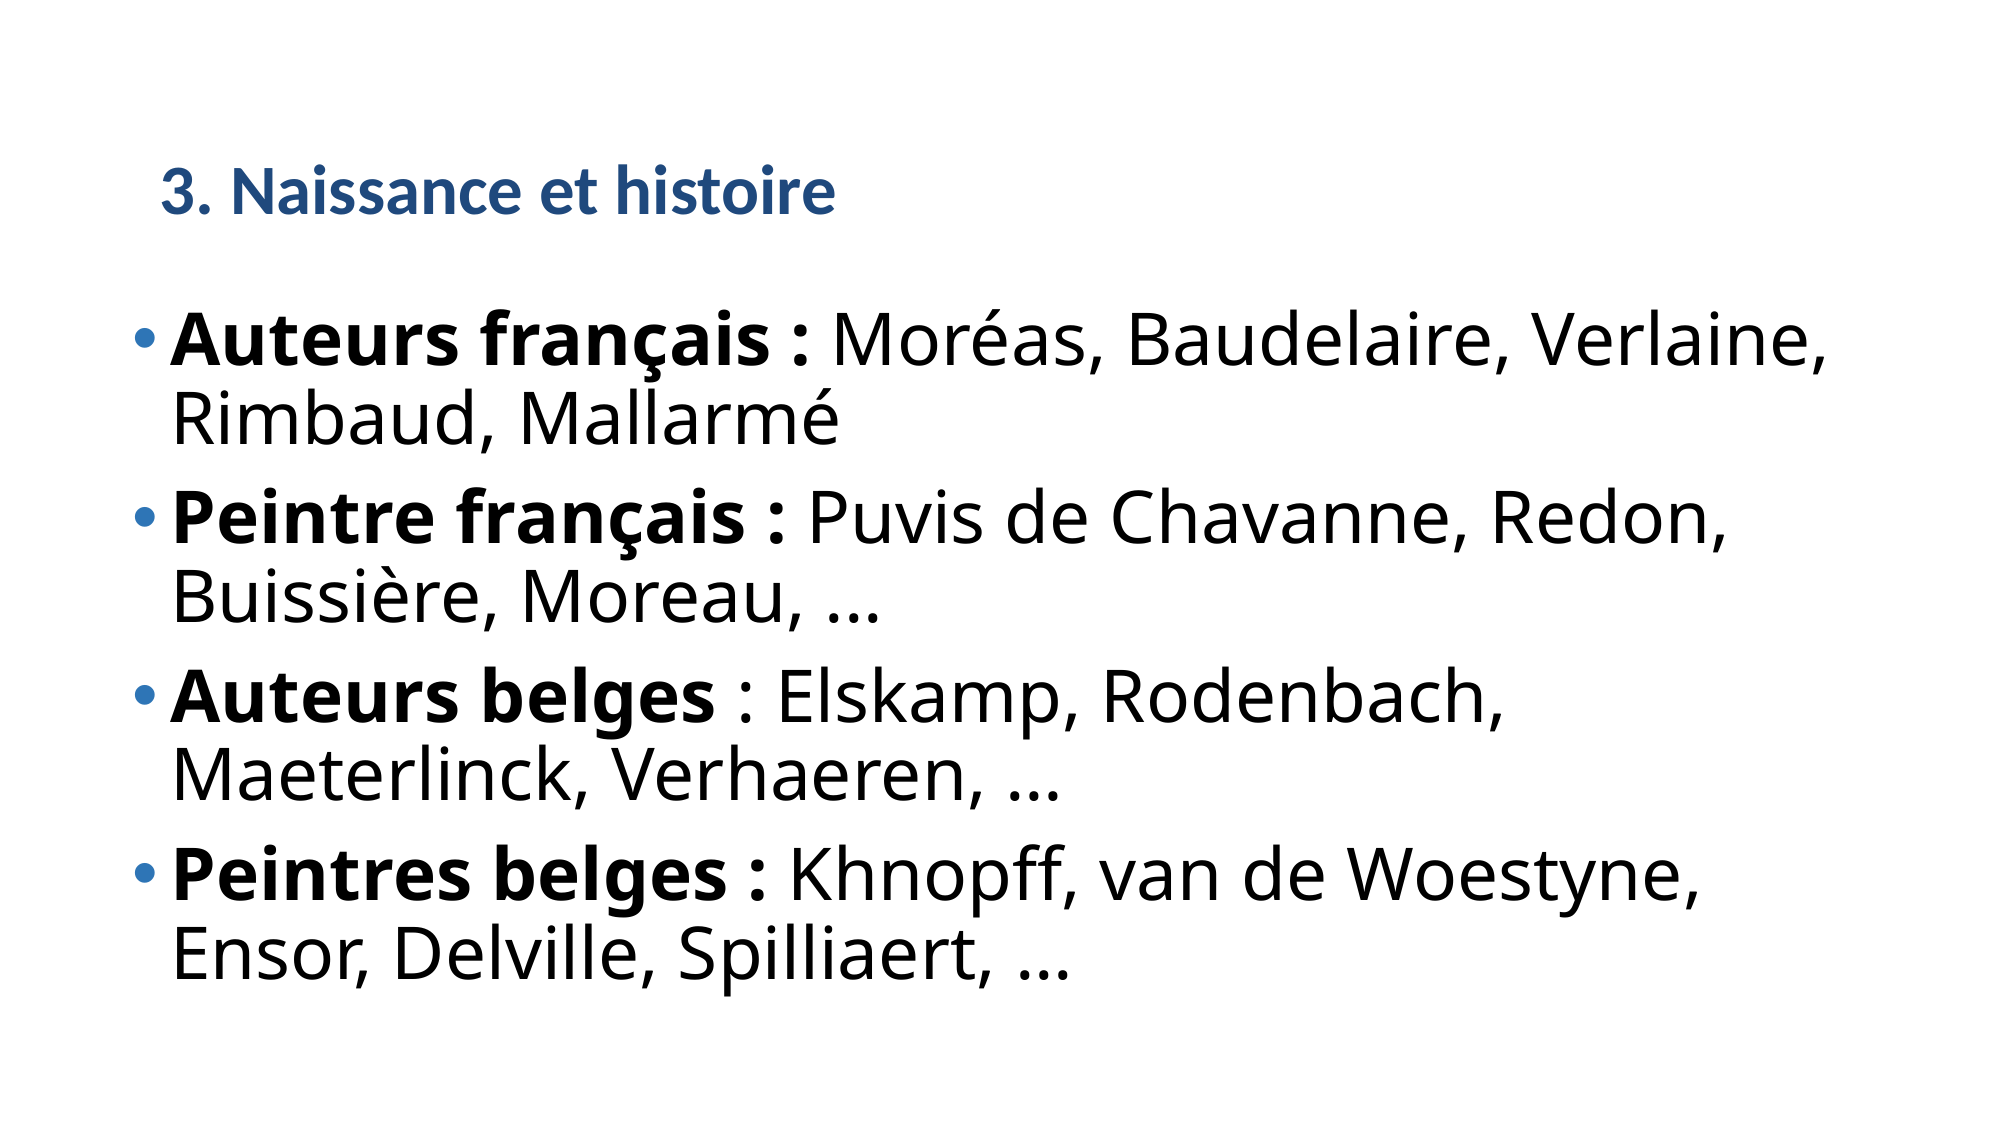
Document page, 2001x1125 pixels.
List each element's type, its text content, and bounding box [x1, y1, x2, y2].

title 3. Naissance et histoire [144, 114, 1702, 269]
list Auteurs français : Moréas, Baudelaire, Verlaine, Rimbaud, Mallarmé Peintre français : Puvis de Chavanne, Redon, Buissière, Moreau, ... Auteurs belges : Elskamp, Rodenbach, Maeterlinck, Verhaeren, … Peintres belges : Khnopff, van de Woestyne, Ensor, Delville, Spilliaert, ... [118, 295, 1855, 1049]
